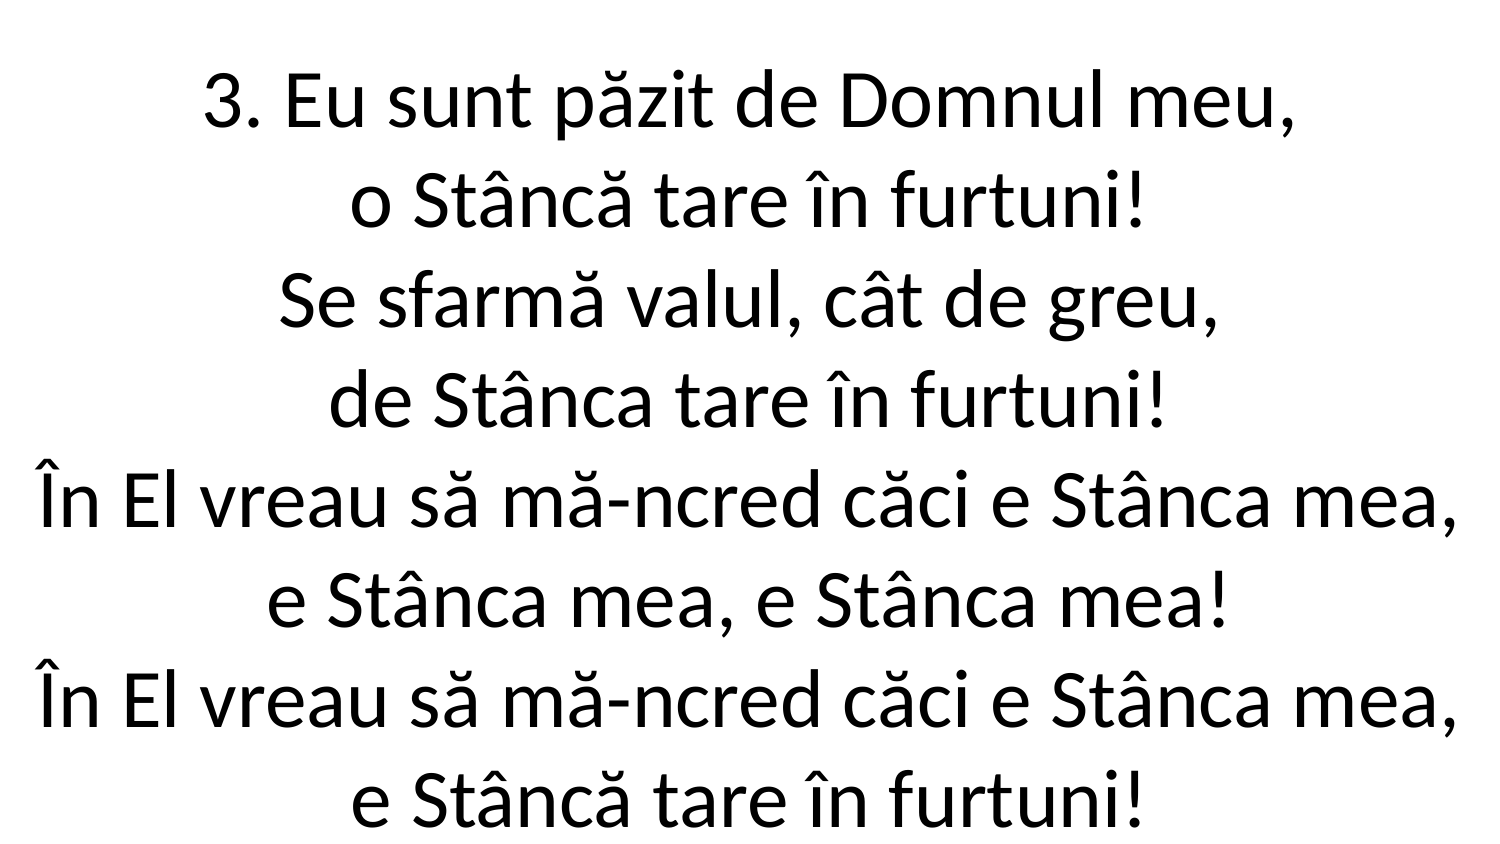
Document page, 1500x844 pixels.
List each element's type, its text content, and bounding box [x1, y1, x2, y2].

text_box 3. Eu sunt păzit de Domnul meu, o Stâncă tare în furtuni! Se sfarmă valul, cât de greu, de Stânca tare în furtuni! În El vreau să mă-ncred căci e Stânca mea, e Stânca mea, e Stânca mea! În El vreau să mă-ncred căci e Stânca mea, e Stâncă tare în furtuni! [23, 0, 1477, 844]
